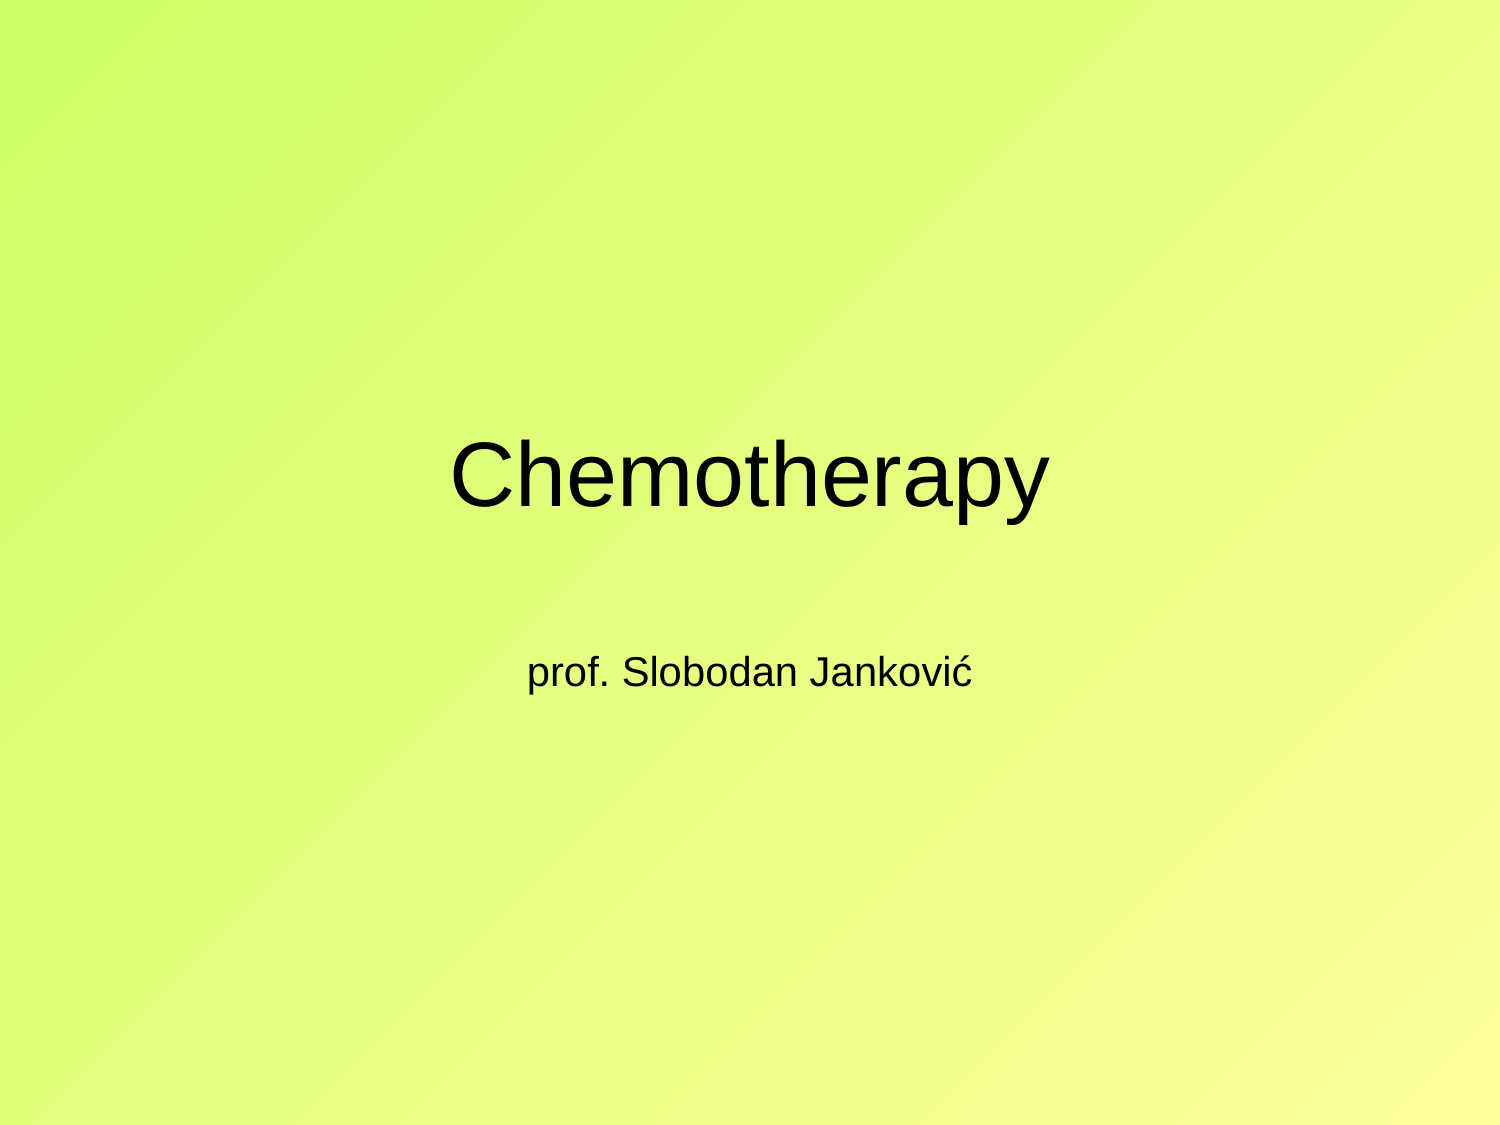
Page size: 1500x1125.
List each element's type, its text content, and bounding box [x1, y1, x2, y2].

subtitle prof. Slobodan Janković [225, 637, 1275, 925]
title Chemotherapy [112, 349, 1388, 591]
